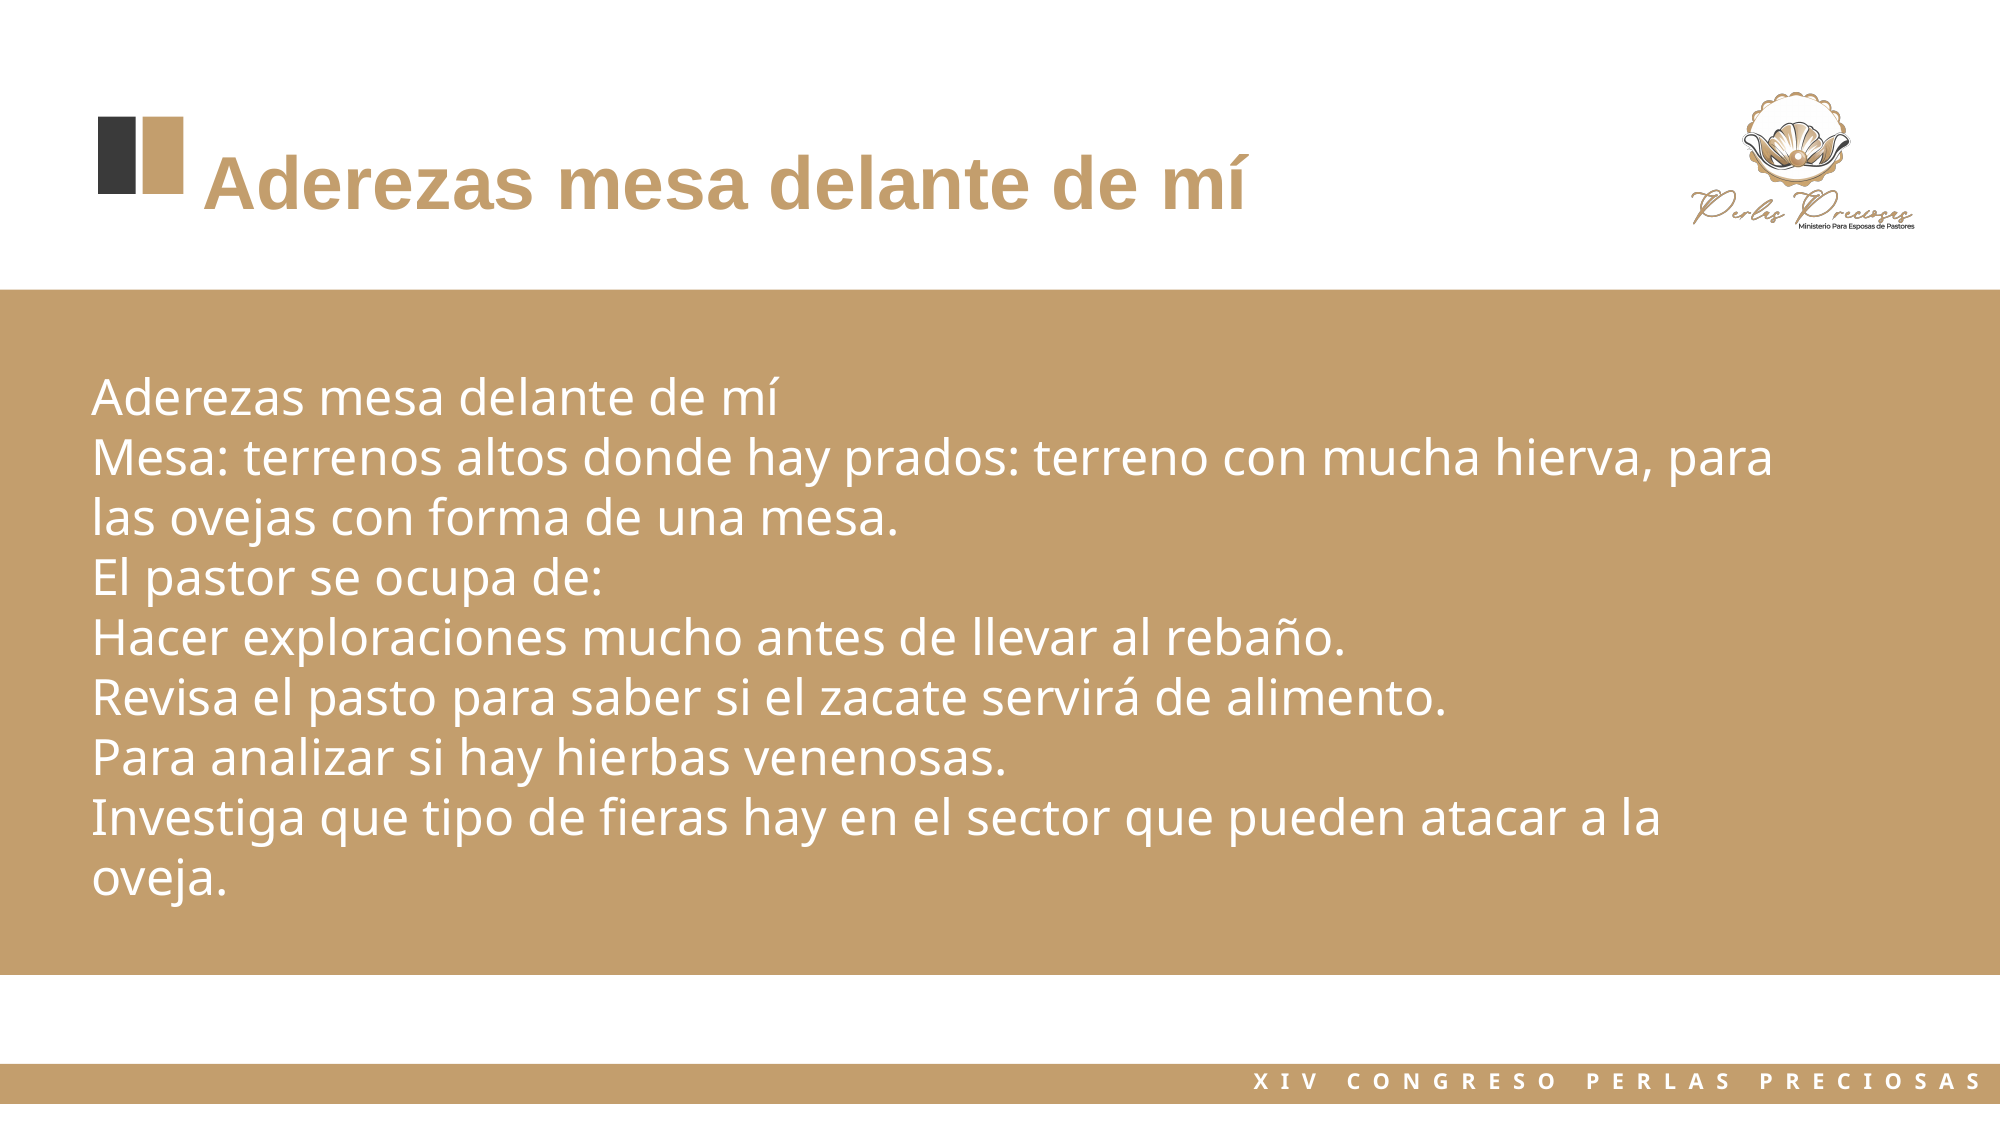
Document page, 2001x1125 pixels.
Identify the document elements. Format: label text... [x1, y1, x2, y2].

title Aderezas mesa delante de mí [187, 119, 1504, 234]
picture [1650, 16, 1954, 320]
text_box [0, 288, 2000, 976]
text_box [0, 1062, 2000, 1105]
text_box [96, 115, 137, 196]
text_box [141, 115, 185, 196]
subtitle XIV CONGRESO PERLAS PRECIOSAS [1238, 1062, 2000, 1104]
text_box Aderezas mesa delante de mí Mesa: terrenos altos donde hay prados: terreno con mucha hierva, para las ovejas con forma de una mesa. El pastor se ocupa de: Hacer exploraciones mucho antes de llevar al rebaño. Revisa el pasto para saber si el zacate servirá de alimento. Para analizar si hay hierbas venenosas. Investiga que tipo de fieras hay en el sector que pueden atacar a la oveja. [76, 358, 1803, 974]
